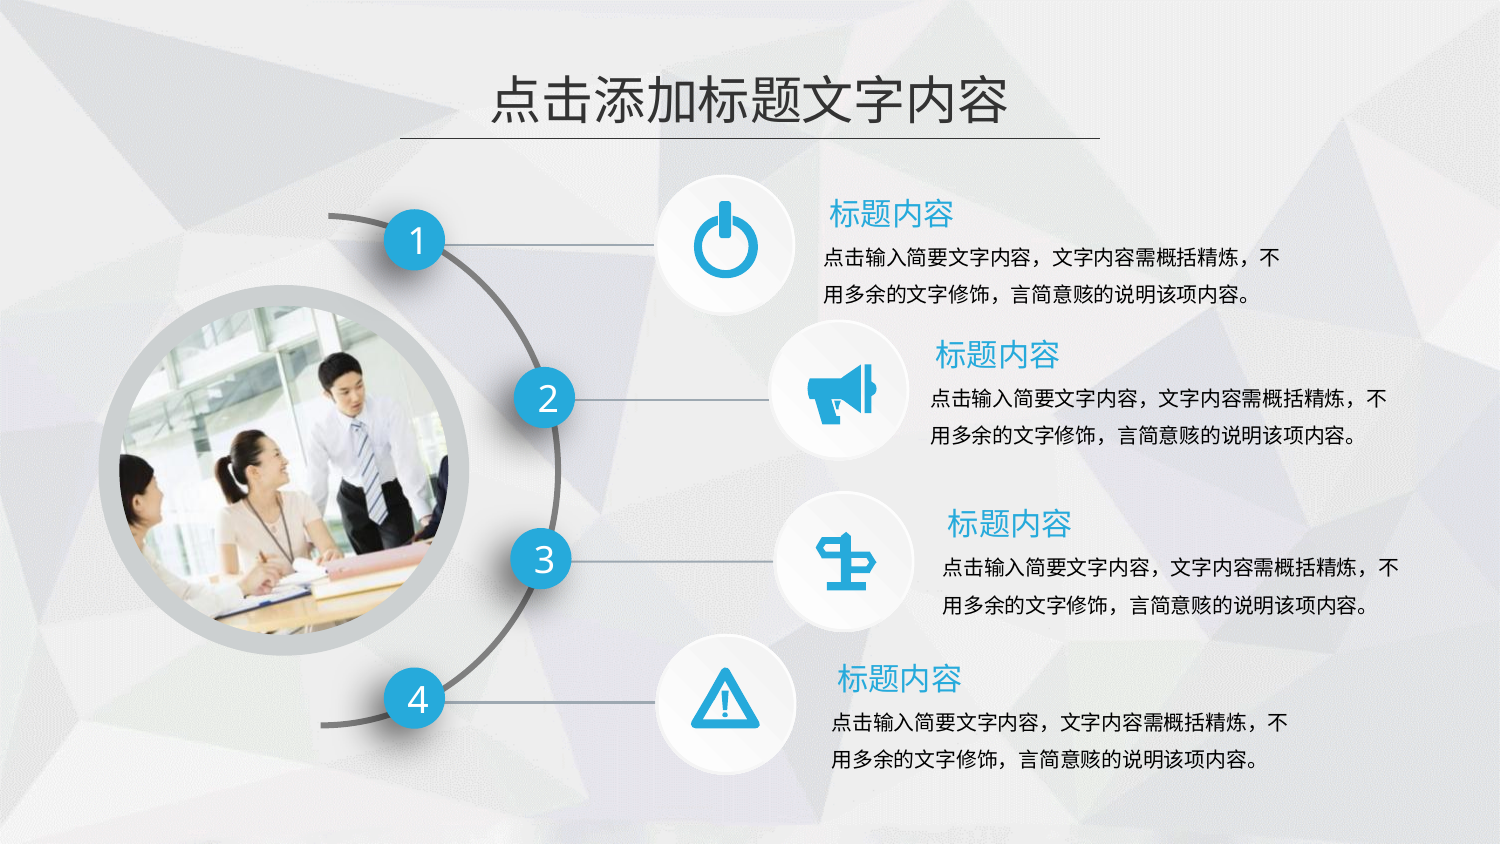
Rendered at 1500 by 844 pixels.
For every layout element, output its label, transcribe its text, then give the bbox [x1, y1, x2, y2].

text_box 点击输入简要文字内容，文字内容需概括精炼，不用多余的文字修饰，言简意赅的说明该项内容。 [915, 365, 1415, 456]
text_box 标题内容 [933, 496, 1089, 534]
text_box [655, 633, 797, 776]
text_box [548, 461, 564, 522]
text_box 标题内容 [920, 327, 1076, 365]
text_box 点击输入简要文字内容，文字内容需概括精炼，不用多余的文字修饰，言简意赅的说明该项内容。 [927, 534, 1427, 625]
text_box [449, 626, 513, 688]
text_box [98, 284, 470, 656]
text_box 点击添加标题文字内容 [472, 60, 1028, 137]
text_box [458, 257, 538, 354]
text_box 2 [511, 364, 578, 431]
text_box 1 [381, 207, 448, 273]
text_box 点击输入简要文字内容，文字内容需概括精炼，不用多余的文字修饰，言简意赅的说明该项内容。 [809, 224, 1309, 315]
text_box 点击输入简要文字内容，文字内容需概括精炼，不用多余的文字修饰，言简意赅的说明该项内容。 [816, 689, 1316, 780]
text_box 标题内容 [814, 186, 970, 224]
text_box 4 [381, 665, 448, 731]
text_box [768, 319, 910, 461]
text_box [773, 490, 915, 633]
picture [0, 0, 1500, 844]
text_box [318, 719, 343, 731]
text_box 3 [508, 525, 574, 592]
text_box [326, 210, 357, 223]
text_box 标题内容 [822, 651, 978, 689]
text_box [654, 174, 796, 316]
